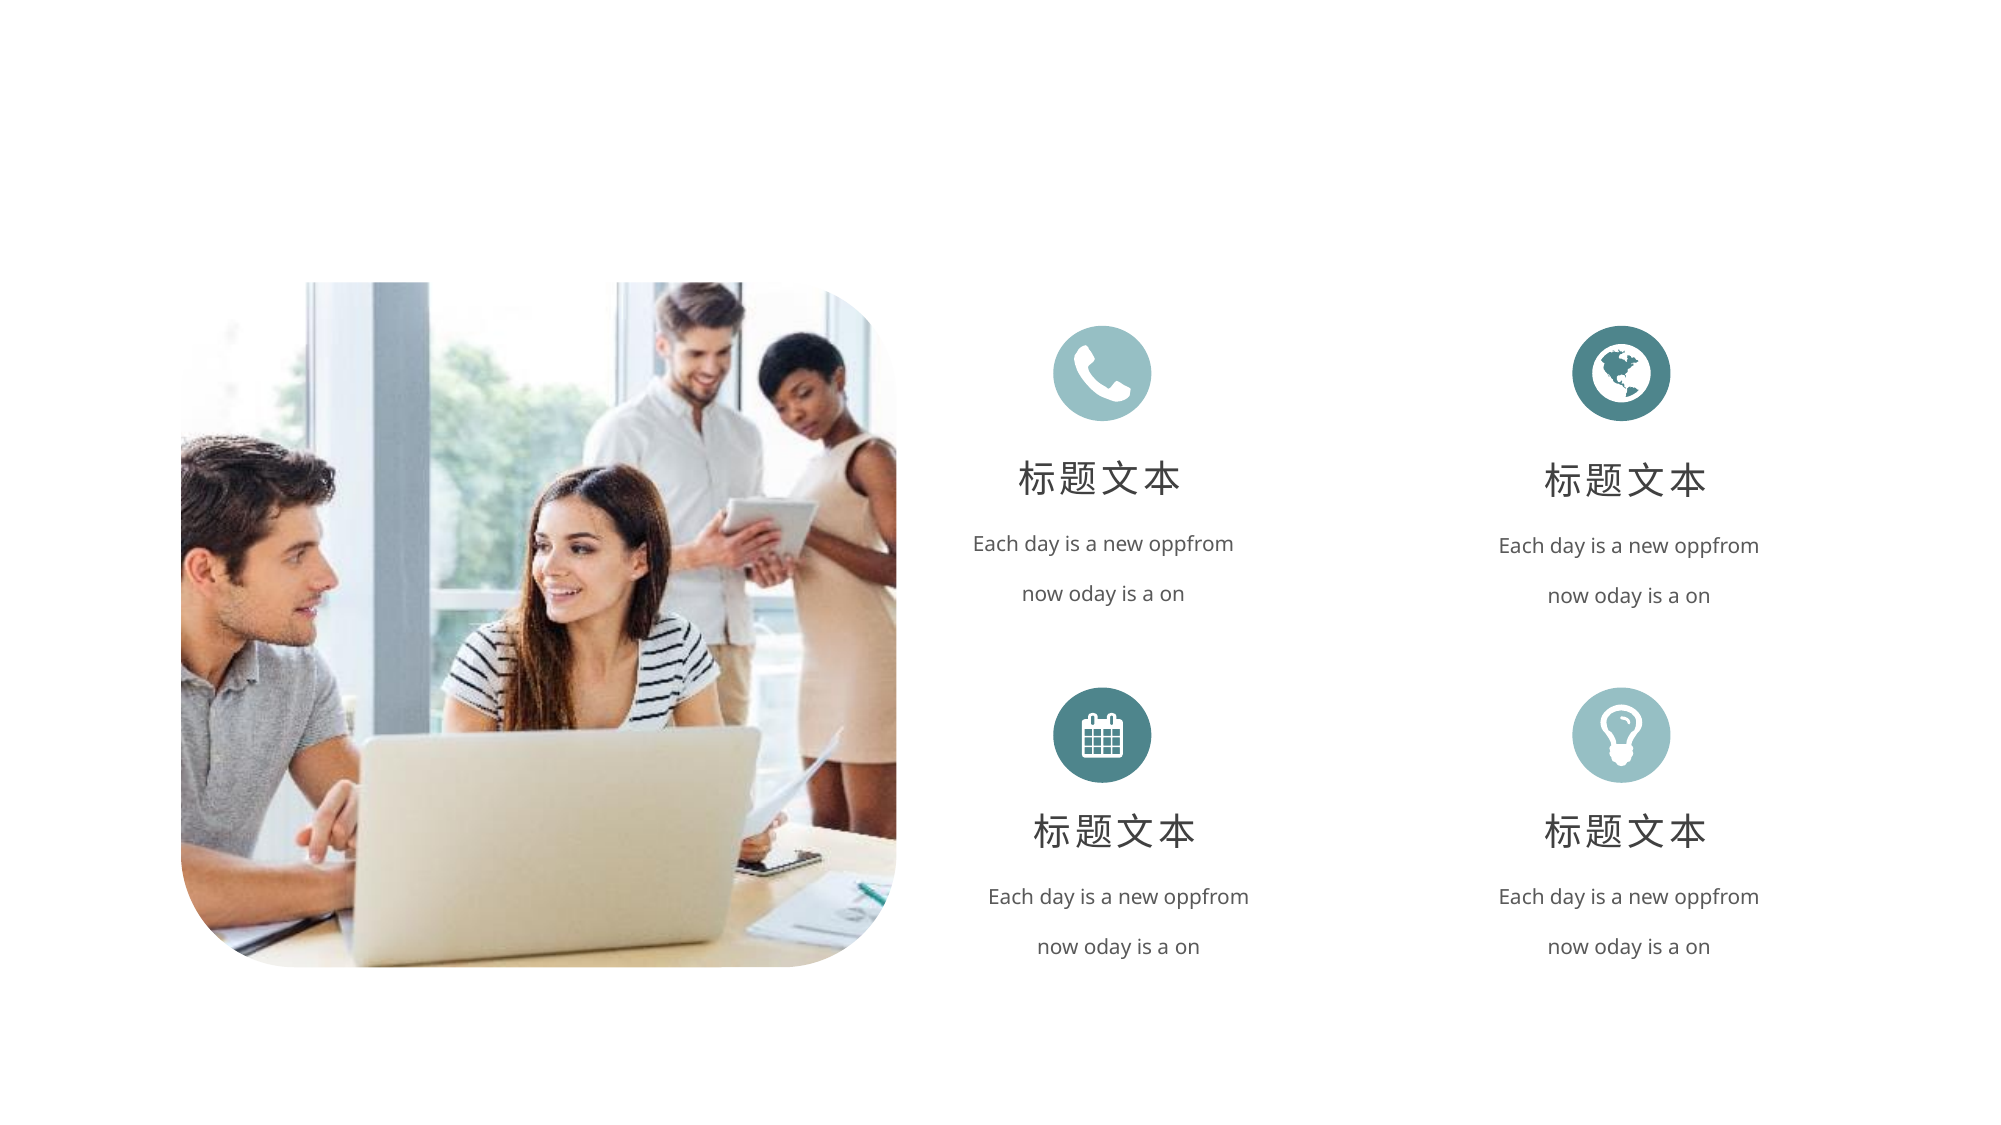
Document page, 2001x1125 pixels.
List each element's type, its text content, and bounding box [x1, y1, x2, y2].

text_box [1572, 687, 1671, 783]
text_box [1053, 325, 1152, 422]
text_box [179, 281, 898, 969]
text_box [1053, 687, 1152, 783]
text_box Each day is a new oppfrom now oday is a on [944, 500, 1263, 612]
text_box 标题文本 [1439, 465, 1812, 502]
text_box 标题文本 [929, 816, 1301, 853]
text_box Each day is a new oppfrom now oday is a on [1470, 853, 1789, 964]
text_box Each day is a new oppfrom now oday is a on [1470, 502, 1789, 613]
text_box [1572, 325, 1671, 422]
text_box 标题文本 [914, 463, 1286, 500]
text_box Each day is a new oppfrom now oday is a on [959, 853, 1278, 964]
text_box 标题文本 [1439, 816, 1812, 853]
